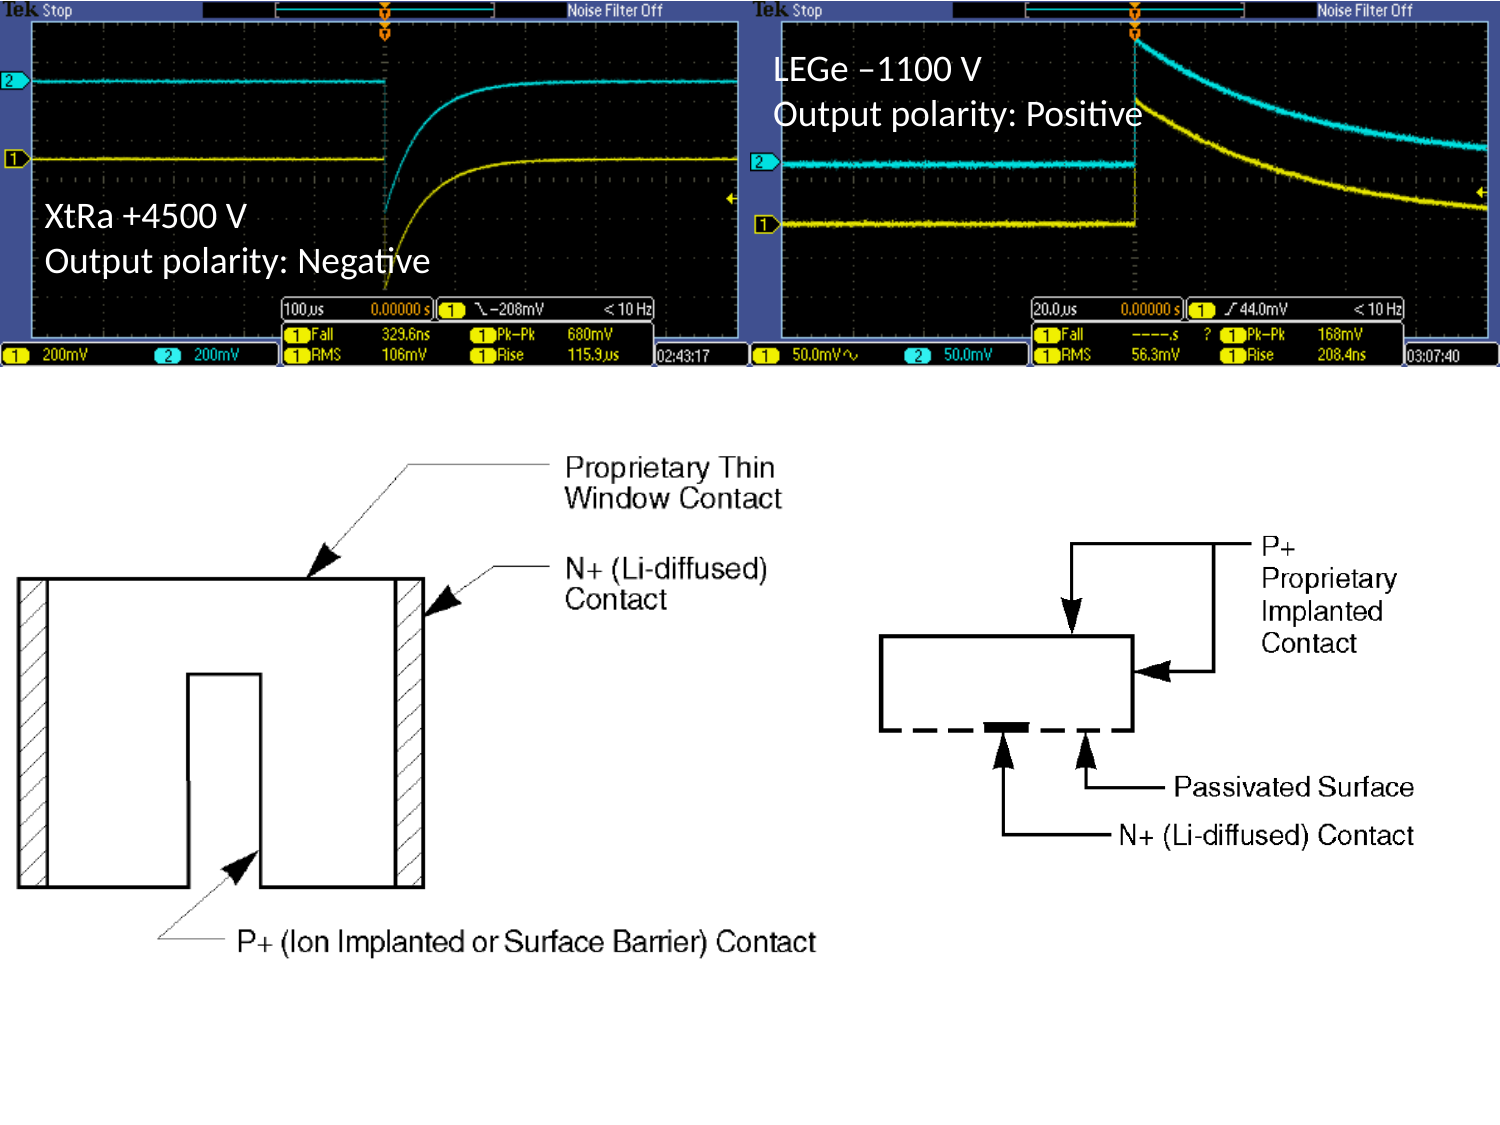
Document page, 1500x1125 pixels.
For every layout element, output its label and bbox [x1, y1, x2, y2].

picture [0, 1, 1500, 367]
picture [0, 445, 829, 966]
picture [870, 524, 1435, 864]
